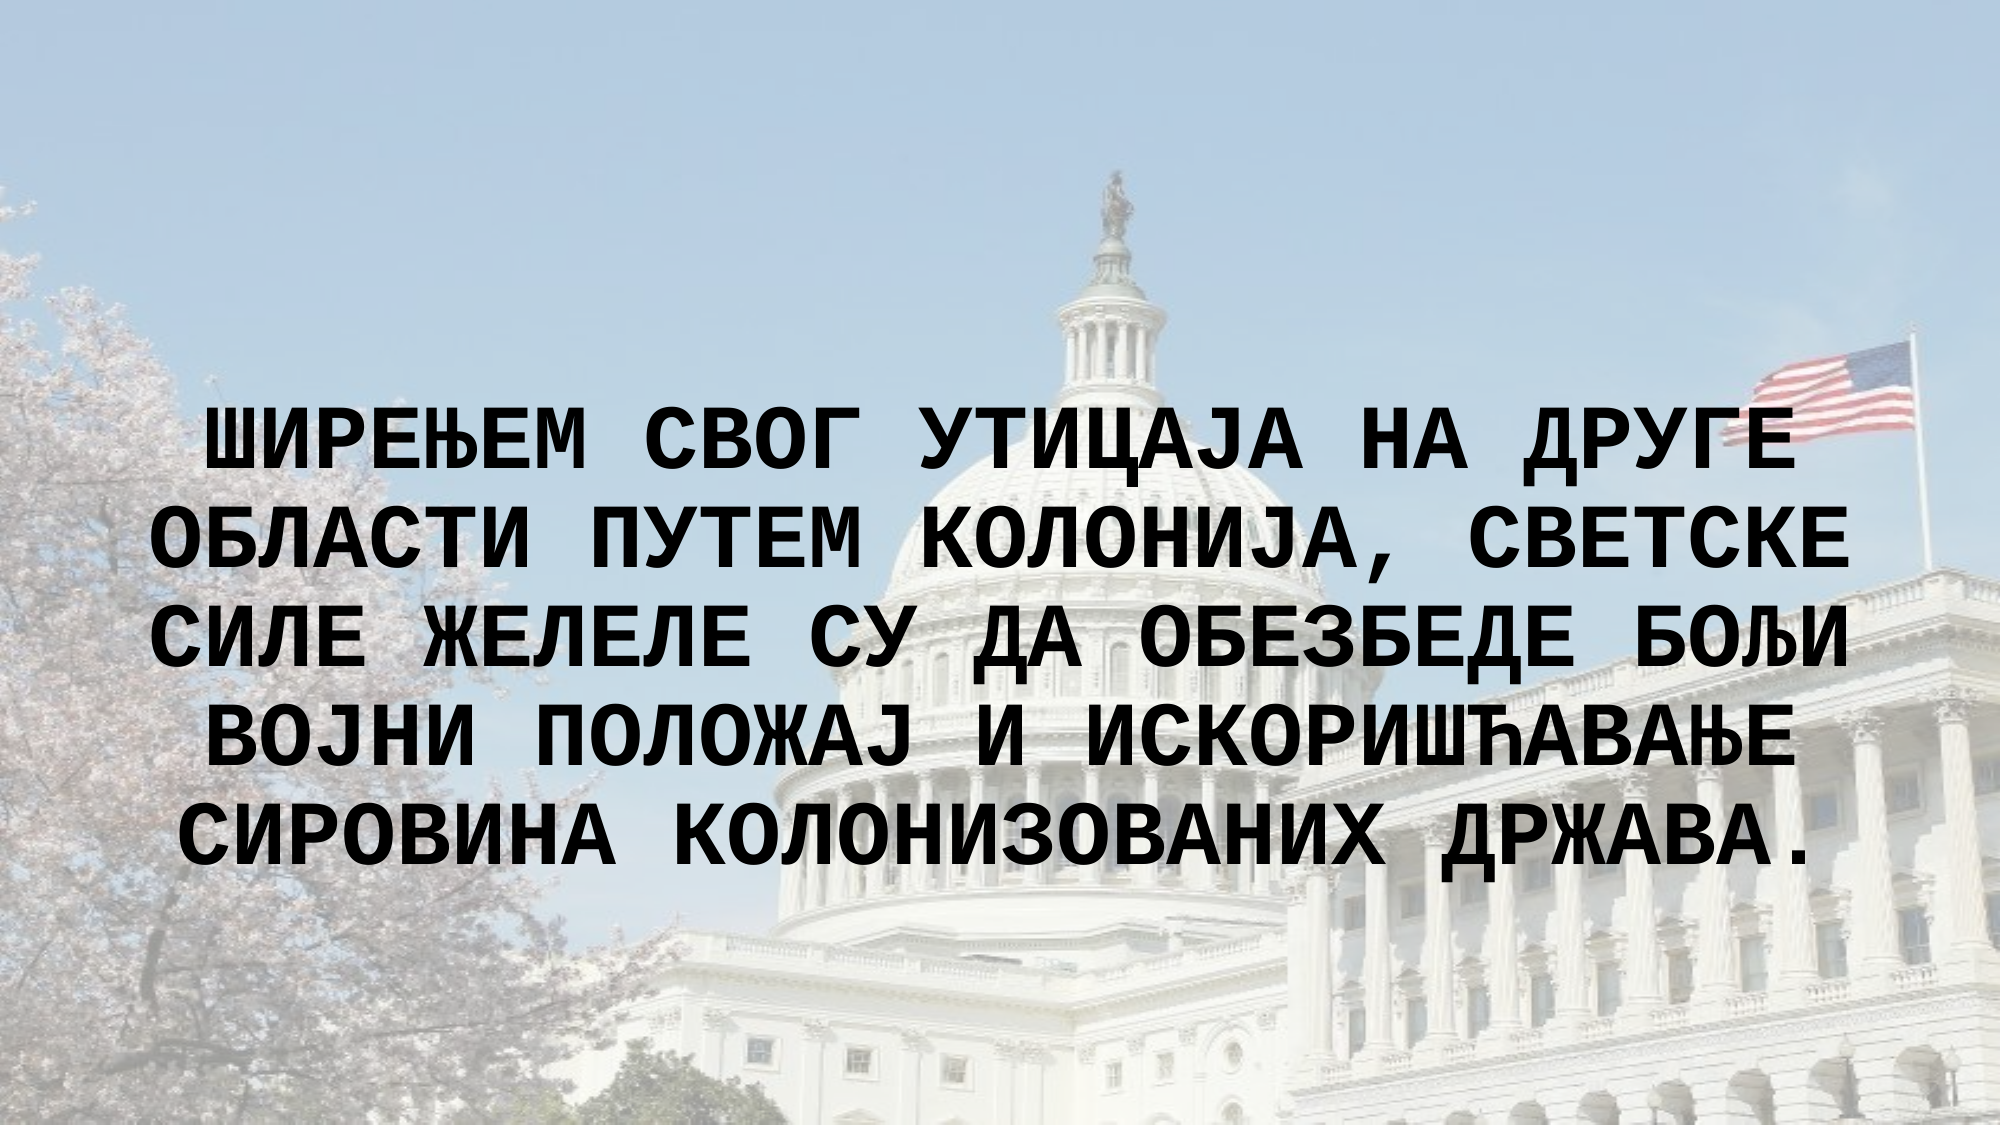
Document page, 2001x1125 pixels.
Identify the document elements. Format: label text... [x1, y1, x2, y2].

title ШИРЕЊЕМ СВОГ УТИЦАЈА НА ДРУГЕ ОБЛАСТИ ПУТЕМ КОЛОНИЈА, СВЕТСКЕ СИЛЕ ЖЕЛЕЛЕ СУ ДА ОБЕЗБЕДЕ БОЉИ ВОЈНИ ПОЛОЖАЈ И ИСКОРИШЋАВАЊЕ СИРОВИНА КОЛОНИЗОВАНИХ ДРЖАВА. [109, 271, 1893, 1003]
